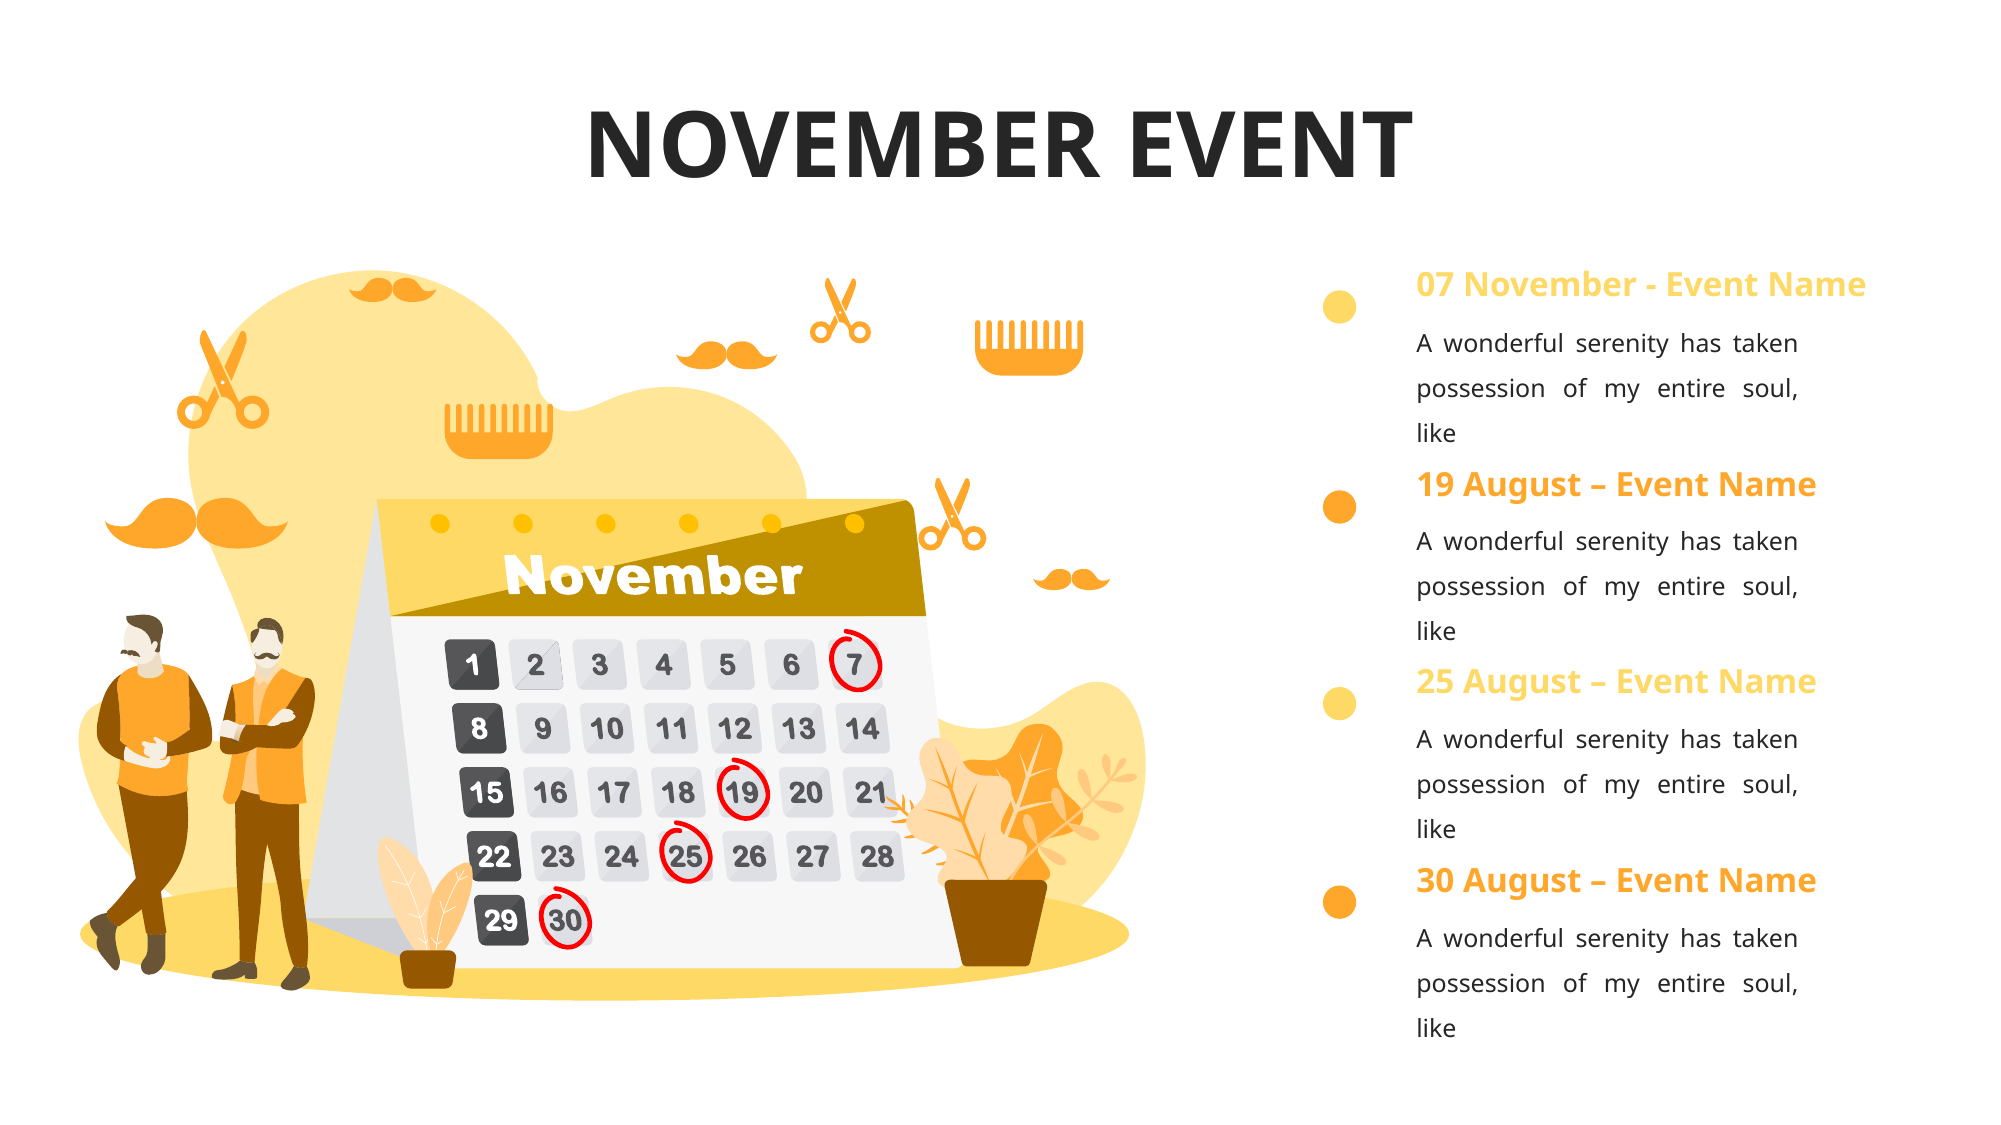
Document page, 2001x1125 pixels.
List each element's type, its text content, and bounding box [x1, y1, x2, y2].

text_box A wonderful serenity has taken possession of my entire soul, like [1401, 311, 1814, 455]
text_box 25 August – Event Name [1401, 652, 1903, 708]
text_box [1321, 884, 1358, 920]
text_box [75, 262, 1158, 1001]
text_box 30 August – Event Name [1401, 851, 1903, 907]
text_box A wonderful serenity has taken possession of my entire soul, like [1401, 708, 1814, 851]
text_box [1321, 489, 1358, 525]
text_box 19 August – Event Name [1401, 456, 1903, 511]
text_box [1321, 685, 1358, 722]
text_box 07 November - Event Name [1401, 256, 1903, 311]
text_box A wonderful serenity has taken possession of my entire soul, like [1401, 907, 1814, 1050]
text_box A wonderful serenity has taken possession of my entire soul, like [1401, 511, 1814, 652]
text_box [1321, 289, 1358, 325]
title NOVEMBER EVENT [137, 38, 1863, 257]
